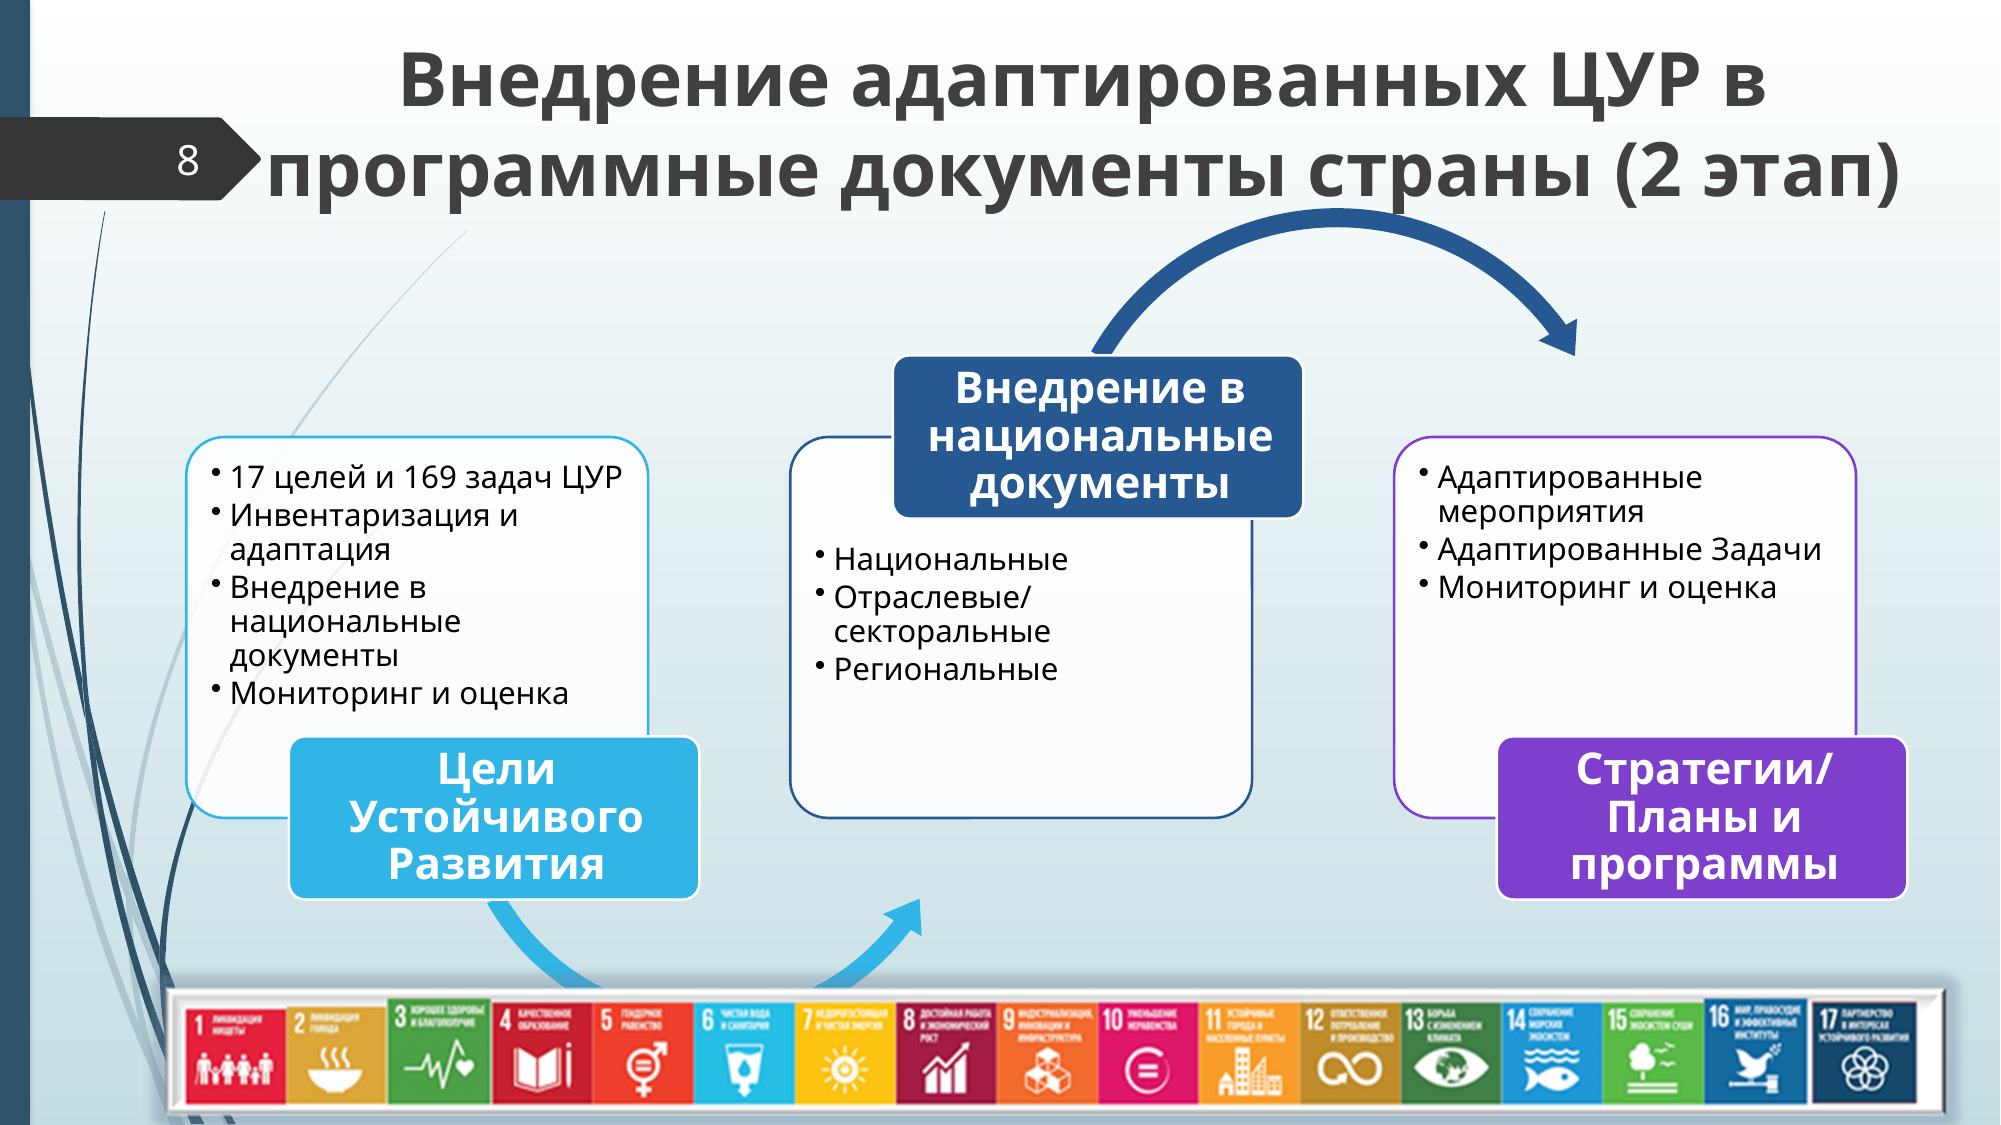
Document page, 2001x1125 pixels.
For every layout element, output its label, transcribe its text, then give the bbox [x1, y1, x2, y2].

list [139, 238, 1955, 960]
slide_number 8 [87, 129, 216, 190]
title Внедрение адаптированных ЦУР в программные документы страны (2 этап) [166, 23, 2000, 267]
picture [138, 960, 1980, 1125]
